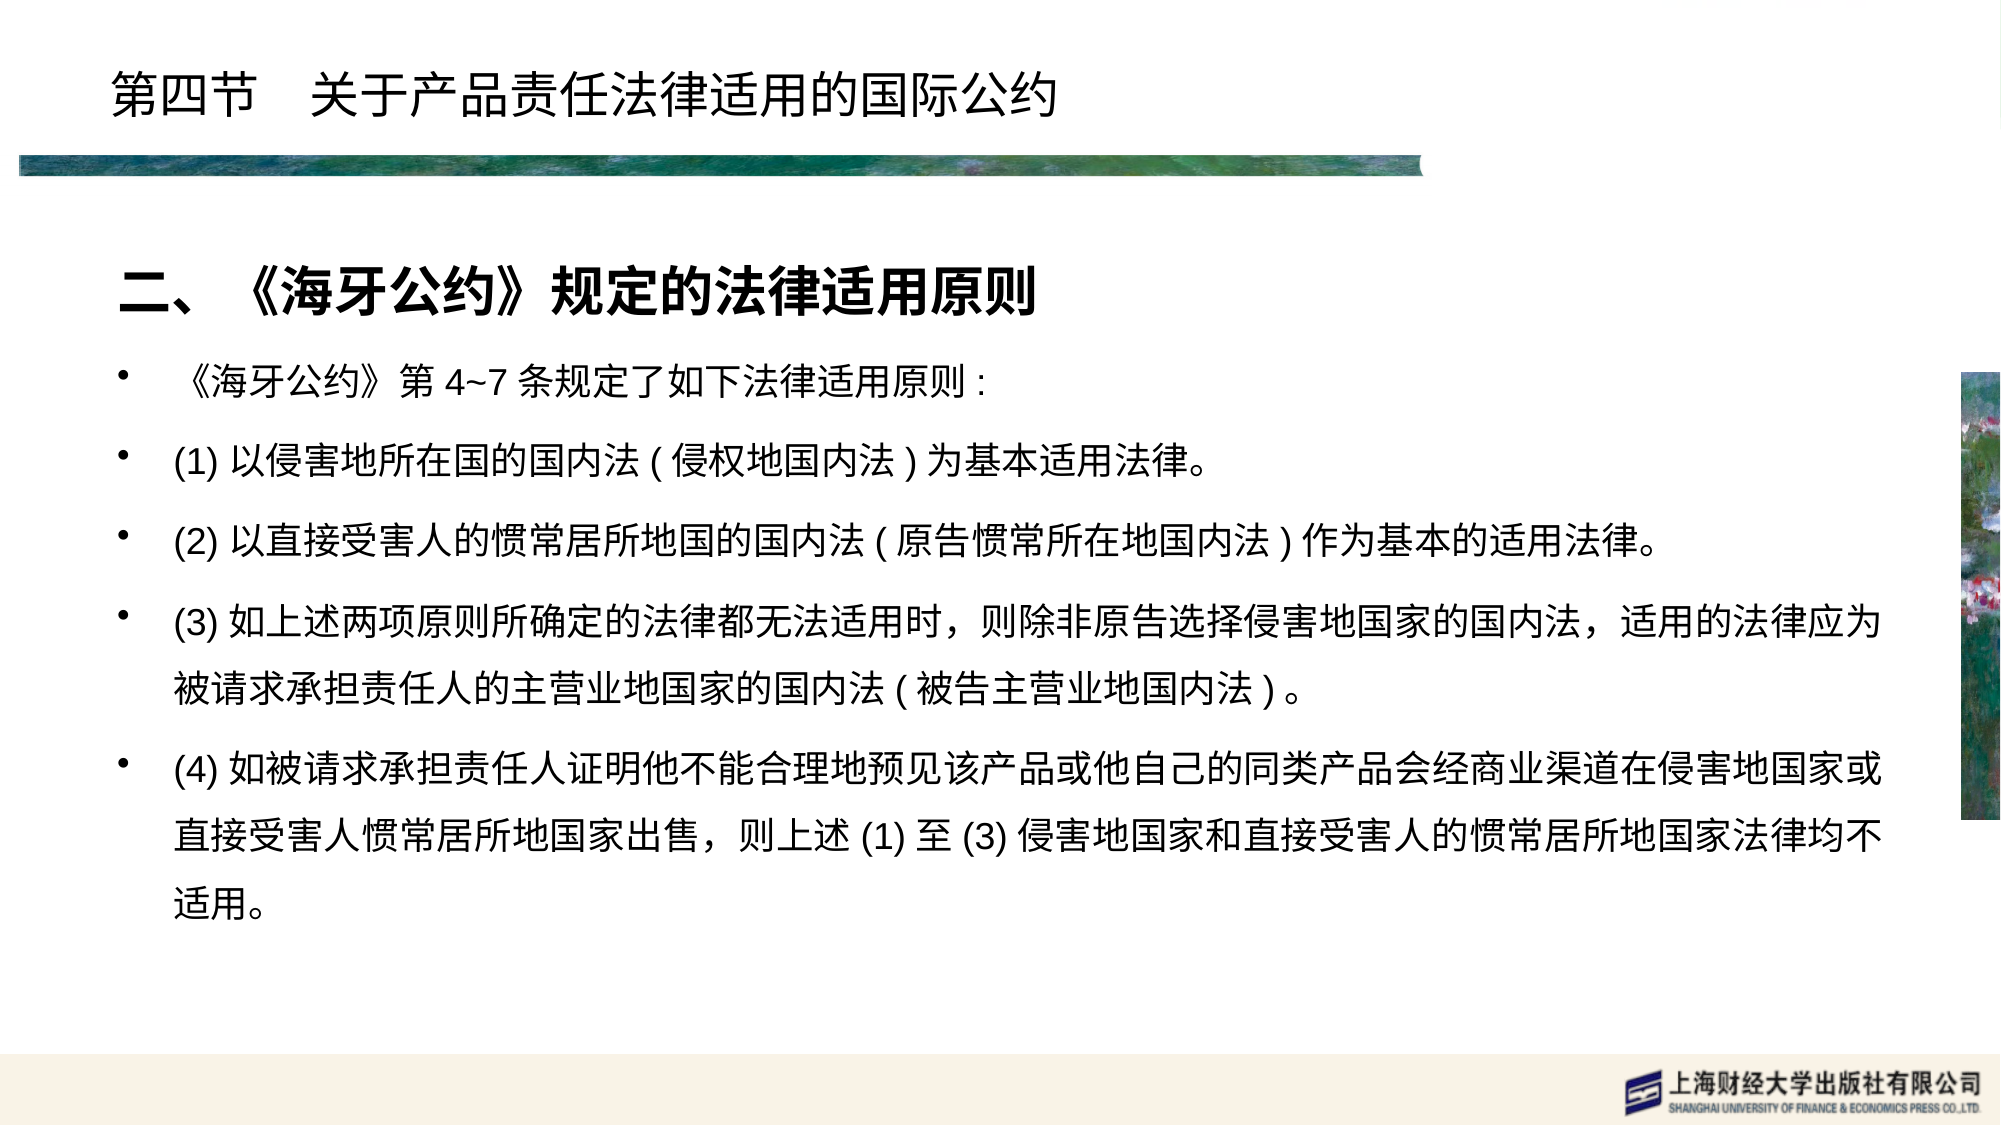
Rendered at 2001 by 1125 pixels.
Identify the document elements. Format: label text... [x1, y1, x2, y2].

picture [0, 0, 2001, 1125]
title 第四节 关于产品责任法律适用的国际公约 [94, 42, 1451, 146]
list 二、《海牙公约》规定的法律适用原则 《海牙公约》第4~7条规定了如下法律适用原则: (1)以侵害地所在国的国内法(侵权地国内法)为基本适用法律。 (2)以直接受害人的惯常居所地国的国内法(原告惯常所在地国内法)作为基本的适用法律。 (3)如上述两项原则所确定的法律都无法适用时，则除非原告选择侵害地国家的国内法，适用的法律应为被请求承担责任人的主营业地国家的国内法(被告主营业地国内法)。 (4)如被请求承担责任人证明他不能合理地预见该产品或他自己的同类产品会经商业渠道在侵害地国家或直接受害人惯常居所地国家出售，则上述(1)至(3)侵害地国家和直接受害人的惯常居所地国家法律均不适用。 [102, 233, 1898, 1032]
